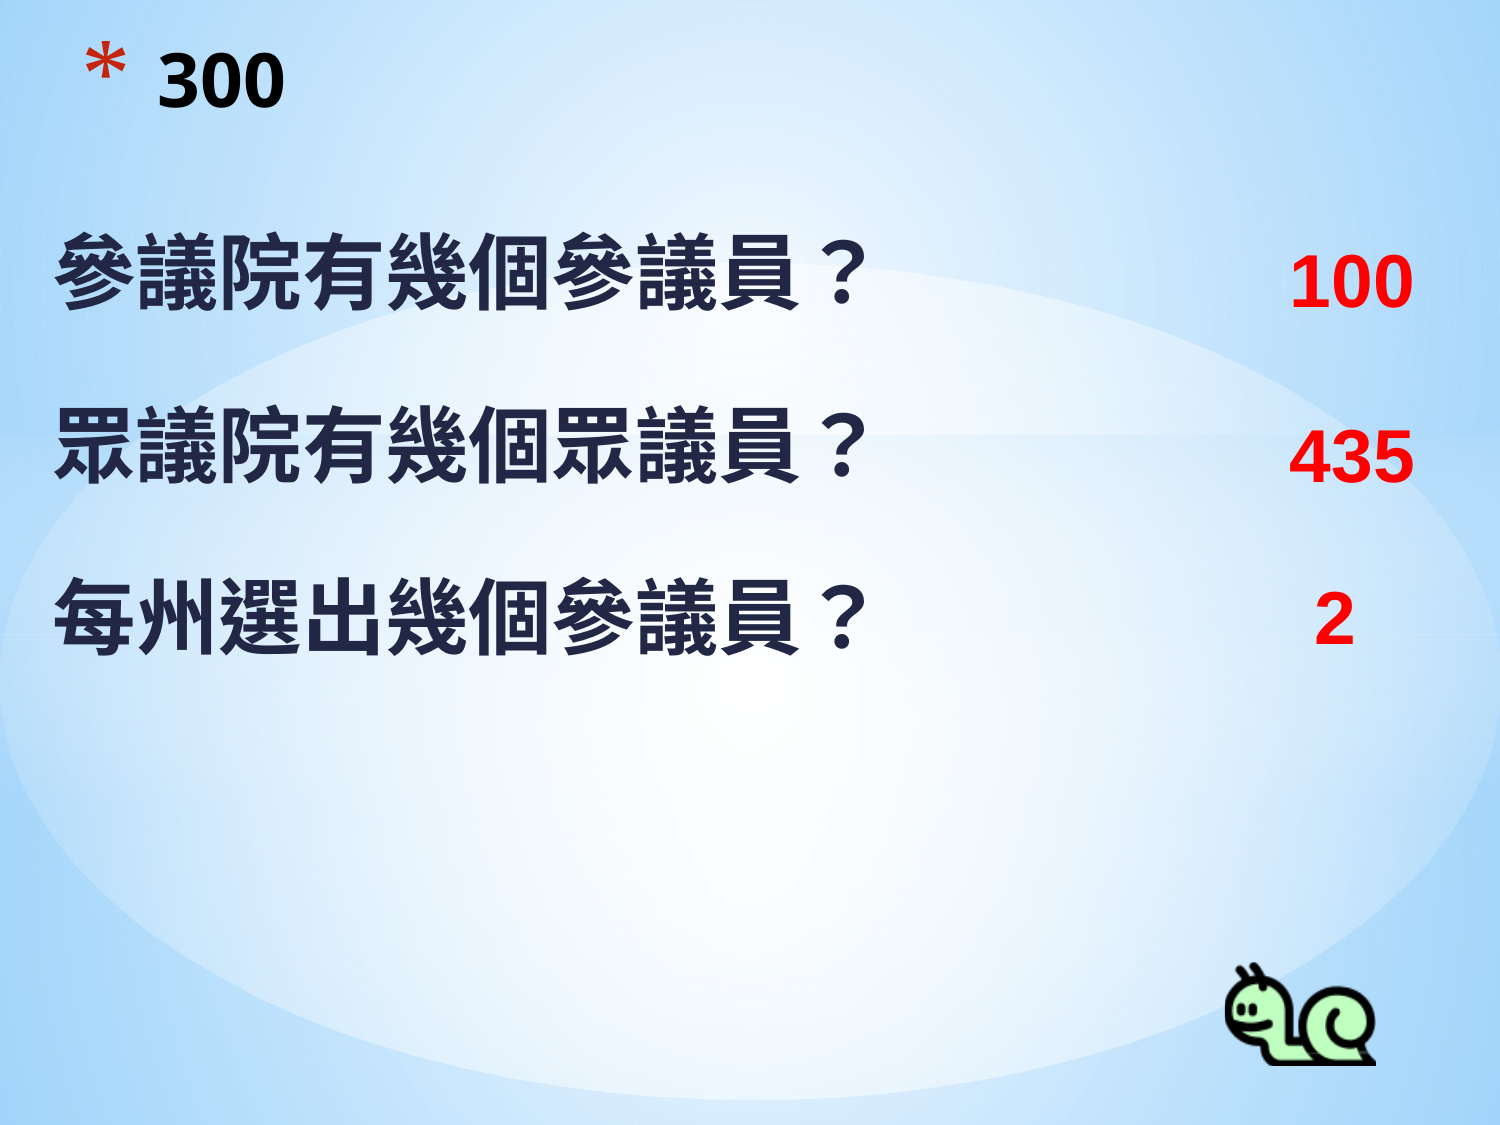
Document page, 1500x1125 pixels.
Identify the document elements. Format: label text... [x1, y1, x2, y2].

text_box 100 [1275, 224, 1475, 330]
title 300 [37, 24, 375, 150]
subtitle 參議院有幾個參議員？ 眾議院有幾個眾議員？ 每州選出幾個參議員？ [37, 162, 1363, 775]
text_box 2 [1299, 562, 1425, 668]
picture [1224, 962, 1377, 1067]
text_box 435 [1275, 399, 1475, 505]
